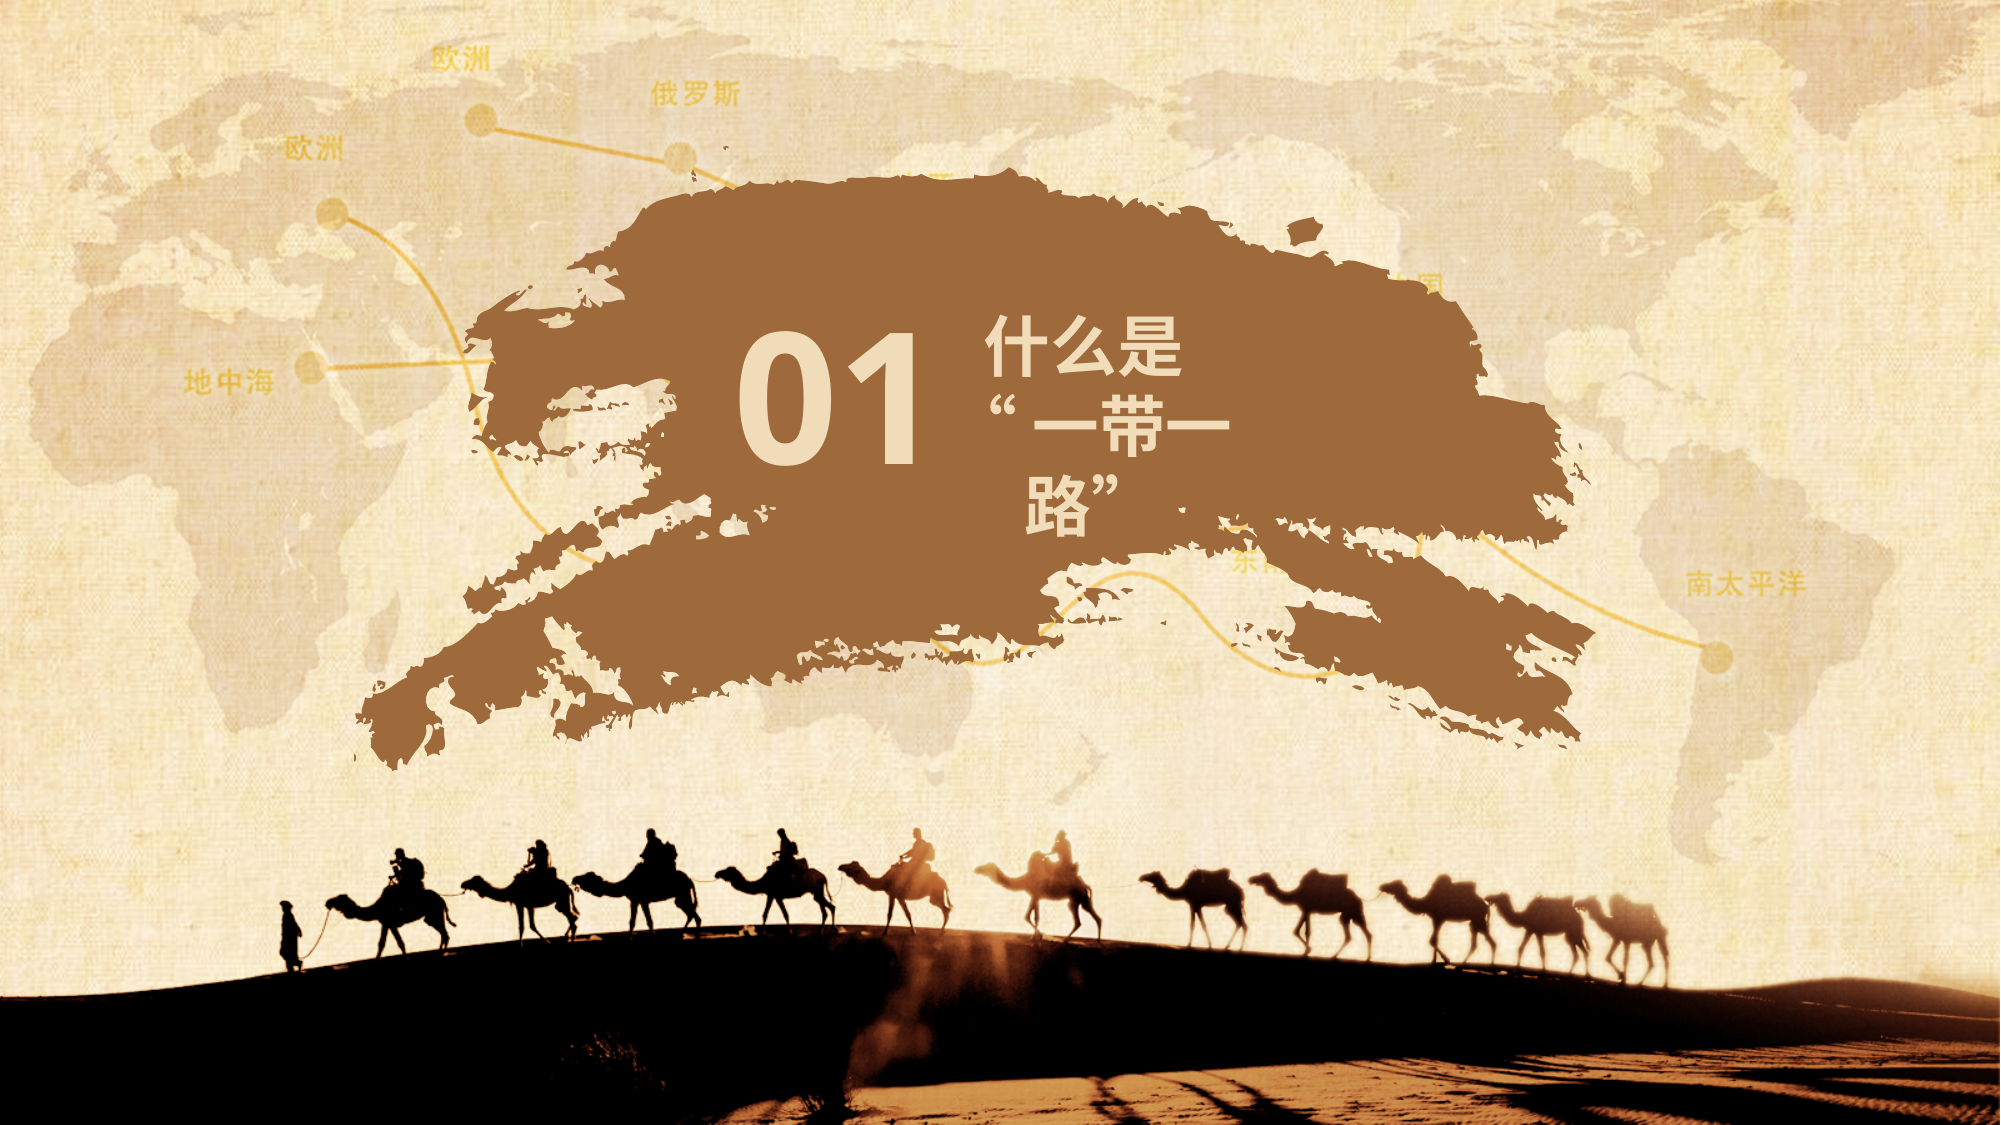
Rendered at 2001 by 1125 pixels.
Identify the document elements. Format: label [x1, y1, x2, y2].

picture [0, 0, 2000, 1125]
text_box [701, 273, 1310, 511]
text_box [355, 167, 1597, 772]
